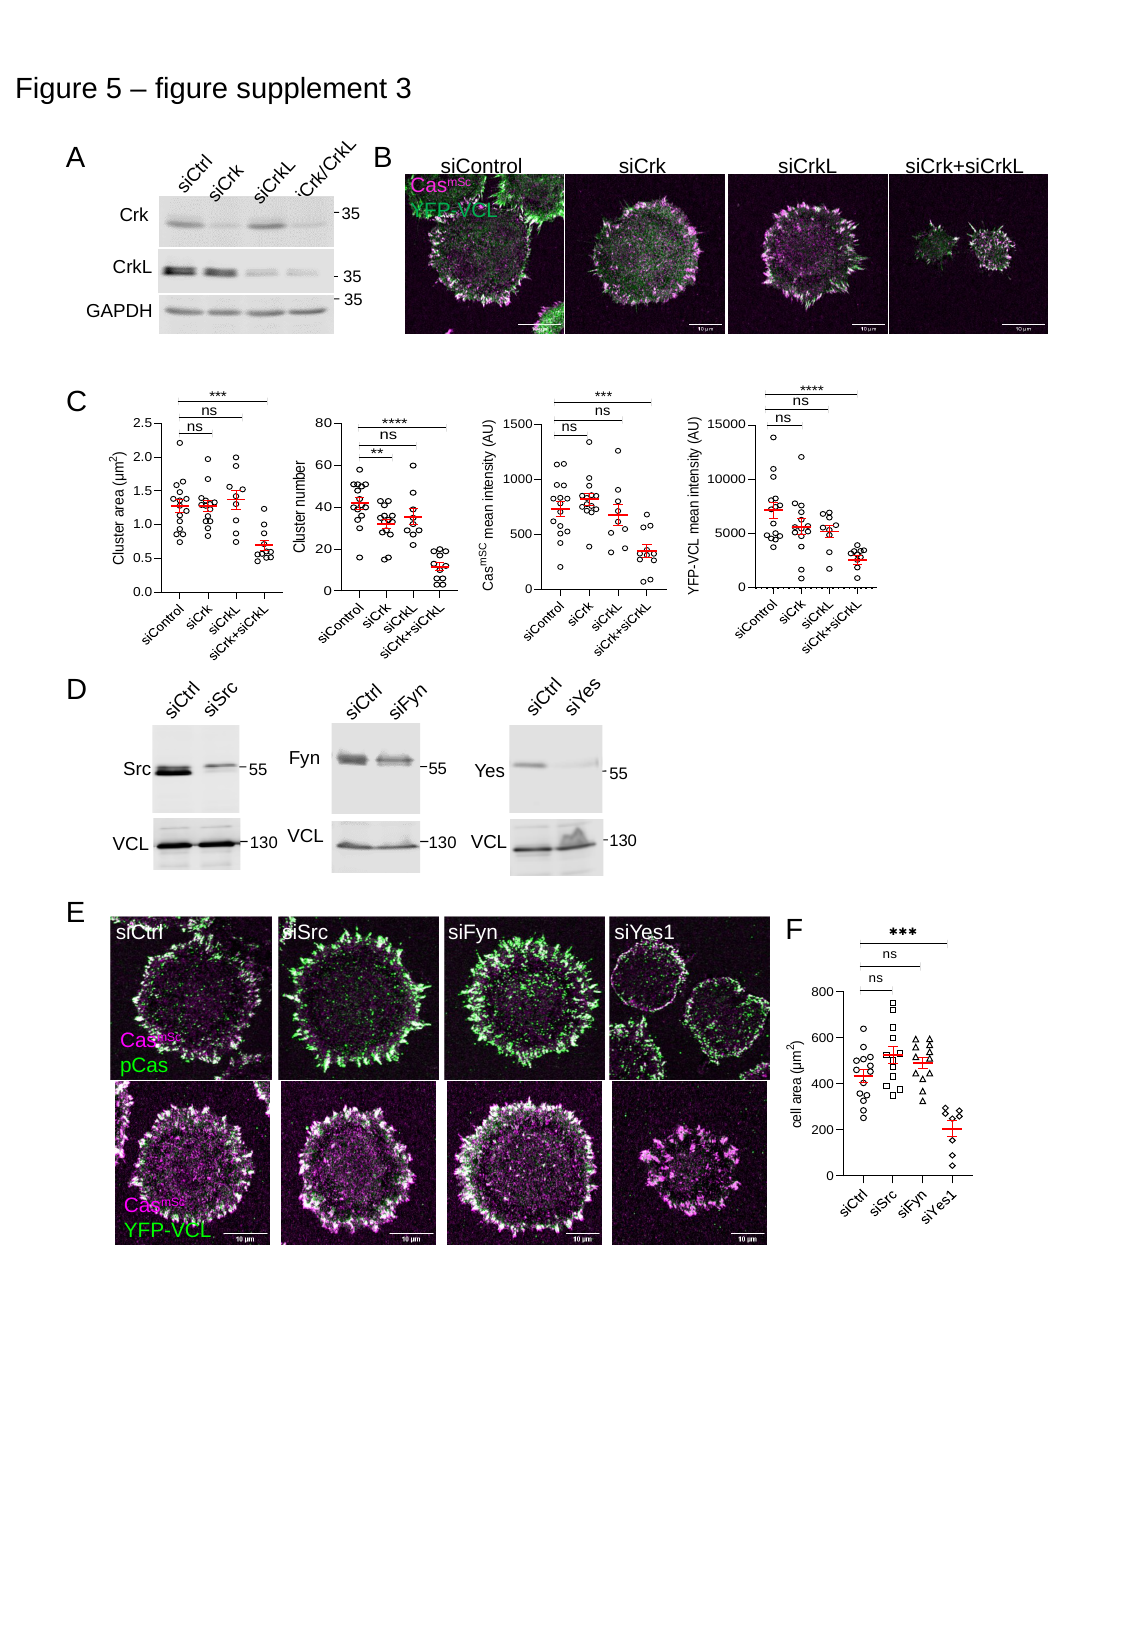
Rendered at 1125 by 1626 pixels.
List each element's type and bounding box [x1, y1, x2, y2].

text_box [0, 62, 1048, 1250]
